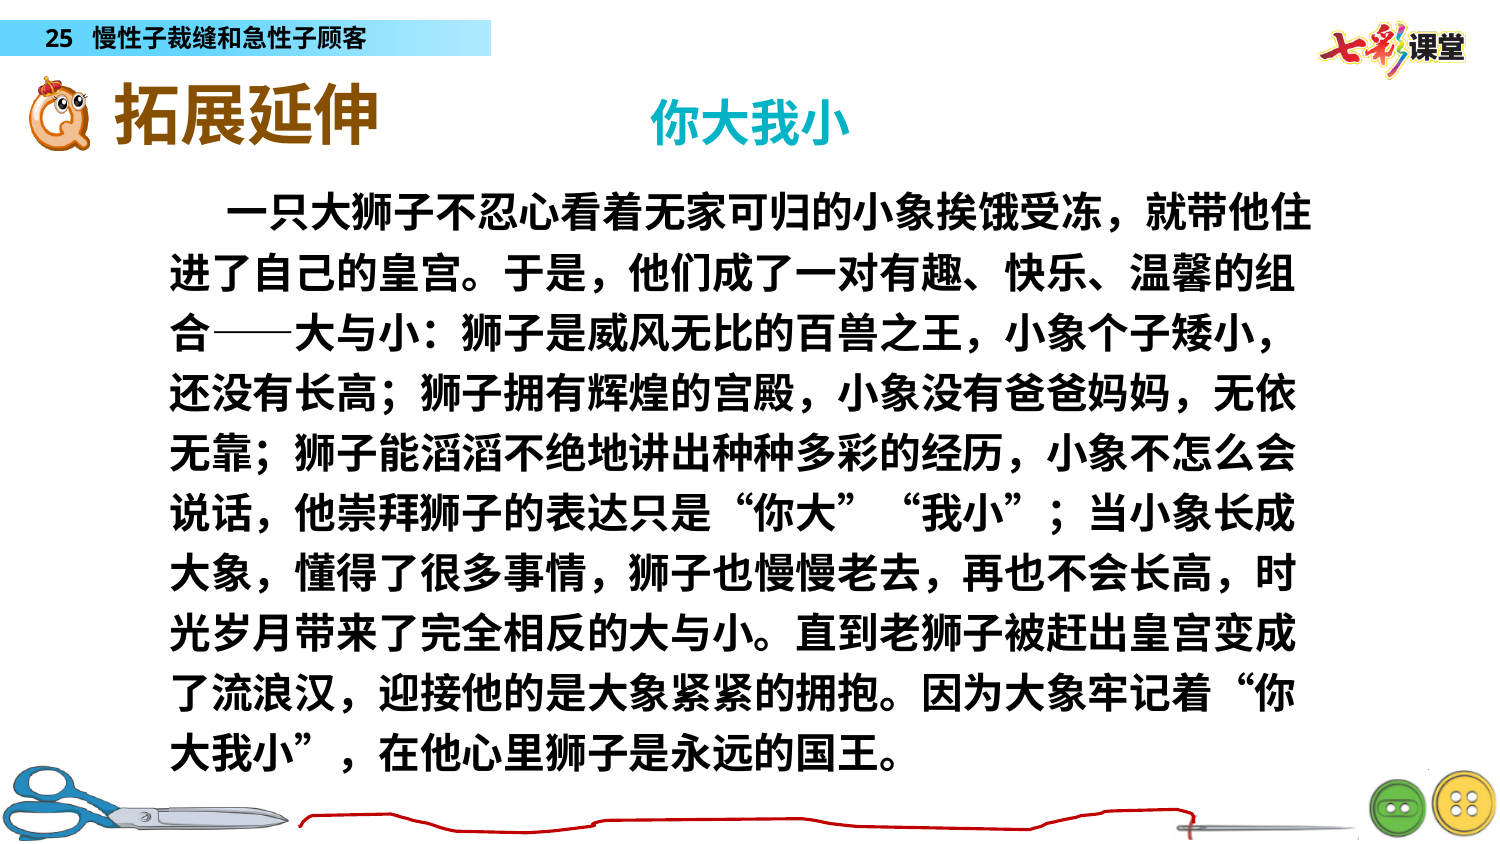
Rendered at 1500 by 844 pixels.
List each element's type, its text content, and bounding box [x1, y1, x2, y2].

text_box 一只大狮子不忍心看着无家可归的小象挨饿受冻，就带他住进了自己的皇宫。于是，他们成了一对有趣、快乐、温馨的组合——大与小：狮子是威风无比的百兽之王，小象个子矮小，还没有长高；狮子拥有辉煌的宫殿，小象没有爸爸妈妈，无依无靠；狮子能滔滔不绝地讲出种种多彩的经历，小象不怎么会说话，他崇拜狮子的表达只是“你大”“我小”；当小象长成大象，懂得了很多事情，狮子也慢慢老去，再也不会长高，时光岁月带来了完全相反的大与小。直到老狮子被赶出皇宫变成了流浪汉，迎接他的是大象紧紧的拥抱。因为大象牢记着“你大我小”，在他心里狮子是永远的国王。 [158, 159, 1342, 783]
text_box 拓展延伸 [102, 67, 420, 159]
text_box 你大我小 [635, 84, 865, 159]
picture [1173, 816, 1358, 839]
picture [29, 75, 90, 152]
picture [0, 764, 290, 844]
picture [1365, 769, 1500, 839]
picture [1316, 20, 1468, 80]
